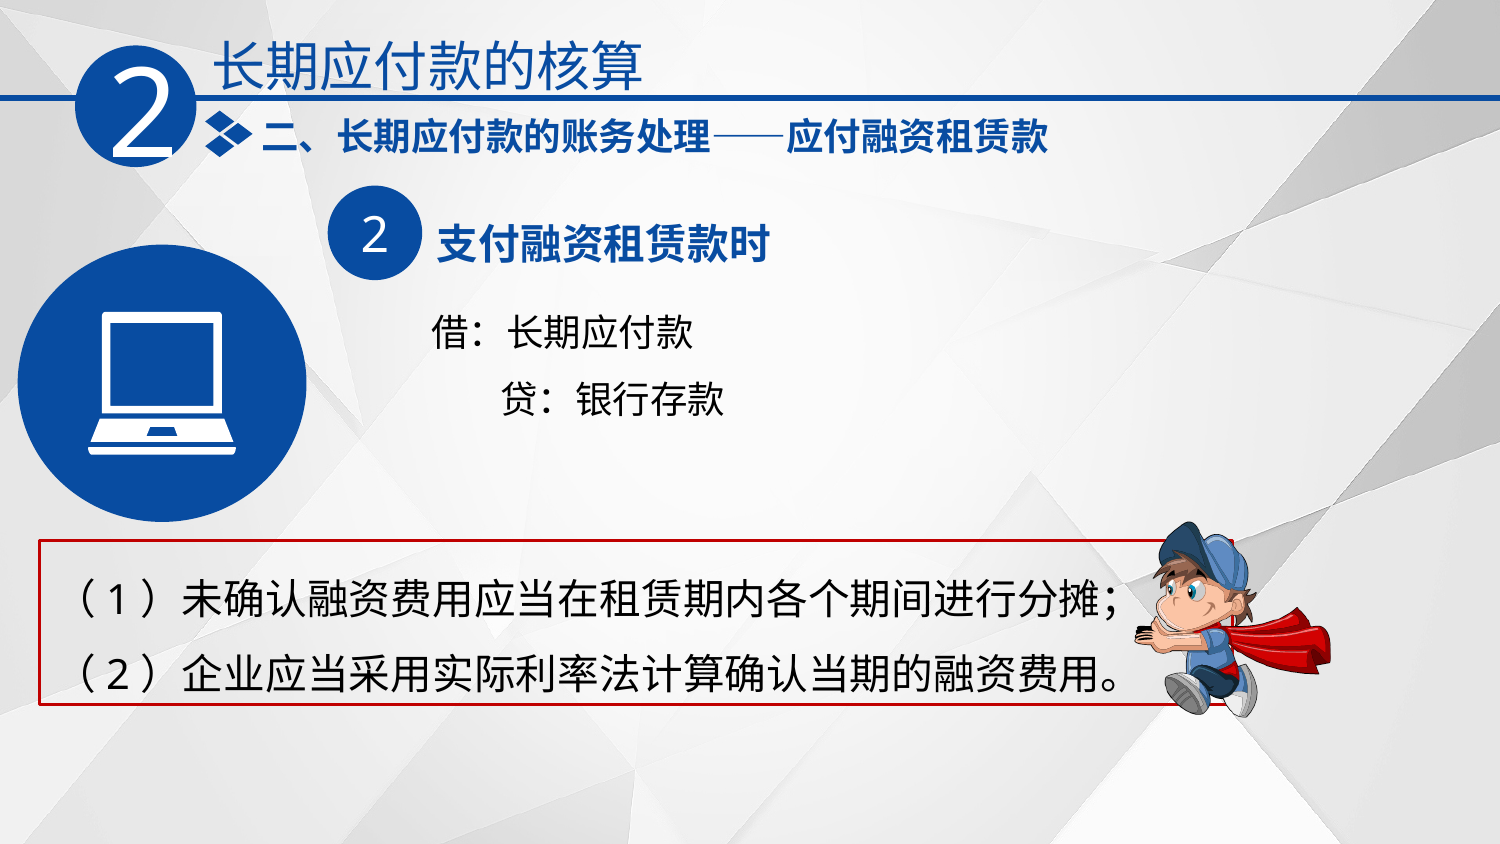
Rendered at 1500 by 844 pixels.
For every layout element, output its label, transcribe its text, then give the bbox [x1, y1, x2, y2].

text_box 2 [327, 185, 422, 281]
text_box 长期应付款的核算 [198, 37, 817, 92]
text_box （1）未确认融资费用应当在租赁期内各个期间进行分摊； （2）企业应当采用实际利率法计算确认当期的融资费用。 [39, 540, 1129, 705]
text_box 借：长期应付款 贷：银行存款 [416, 279, 1423, 429]
text_box [75, 74, 84, 97]
text_box [205, 110, 235, 133]
picture [0, 0, 1500, 95]
text_box 2 [84, 45, 203, 97]
text_box [205, 135, 235, 158]
text_box [223, 122, 253, 145]
text_box [75, 107, 84, 138]
text_box 二、长期应付款的账务处理——应付融资租赁款 [248, 107, 1062, 164]
picture [0, 101, 1500, 844]
text_box 2 [84, 107, 203, 171]
text_box 支付融资租赁款时 [422, 185, 1500, 276]
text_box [17, 244, 307, 523]
